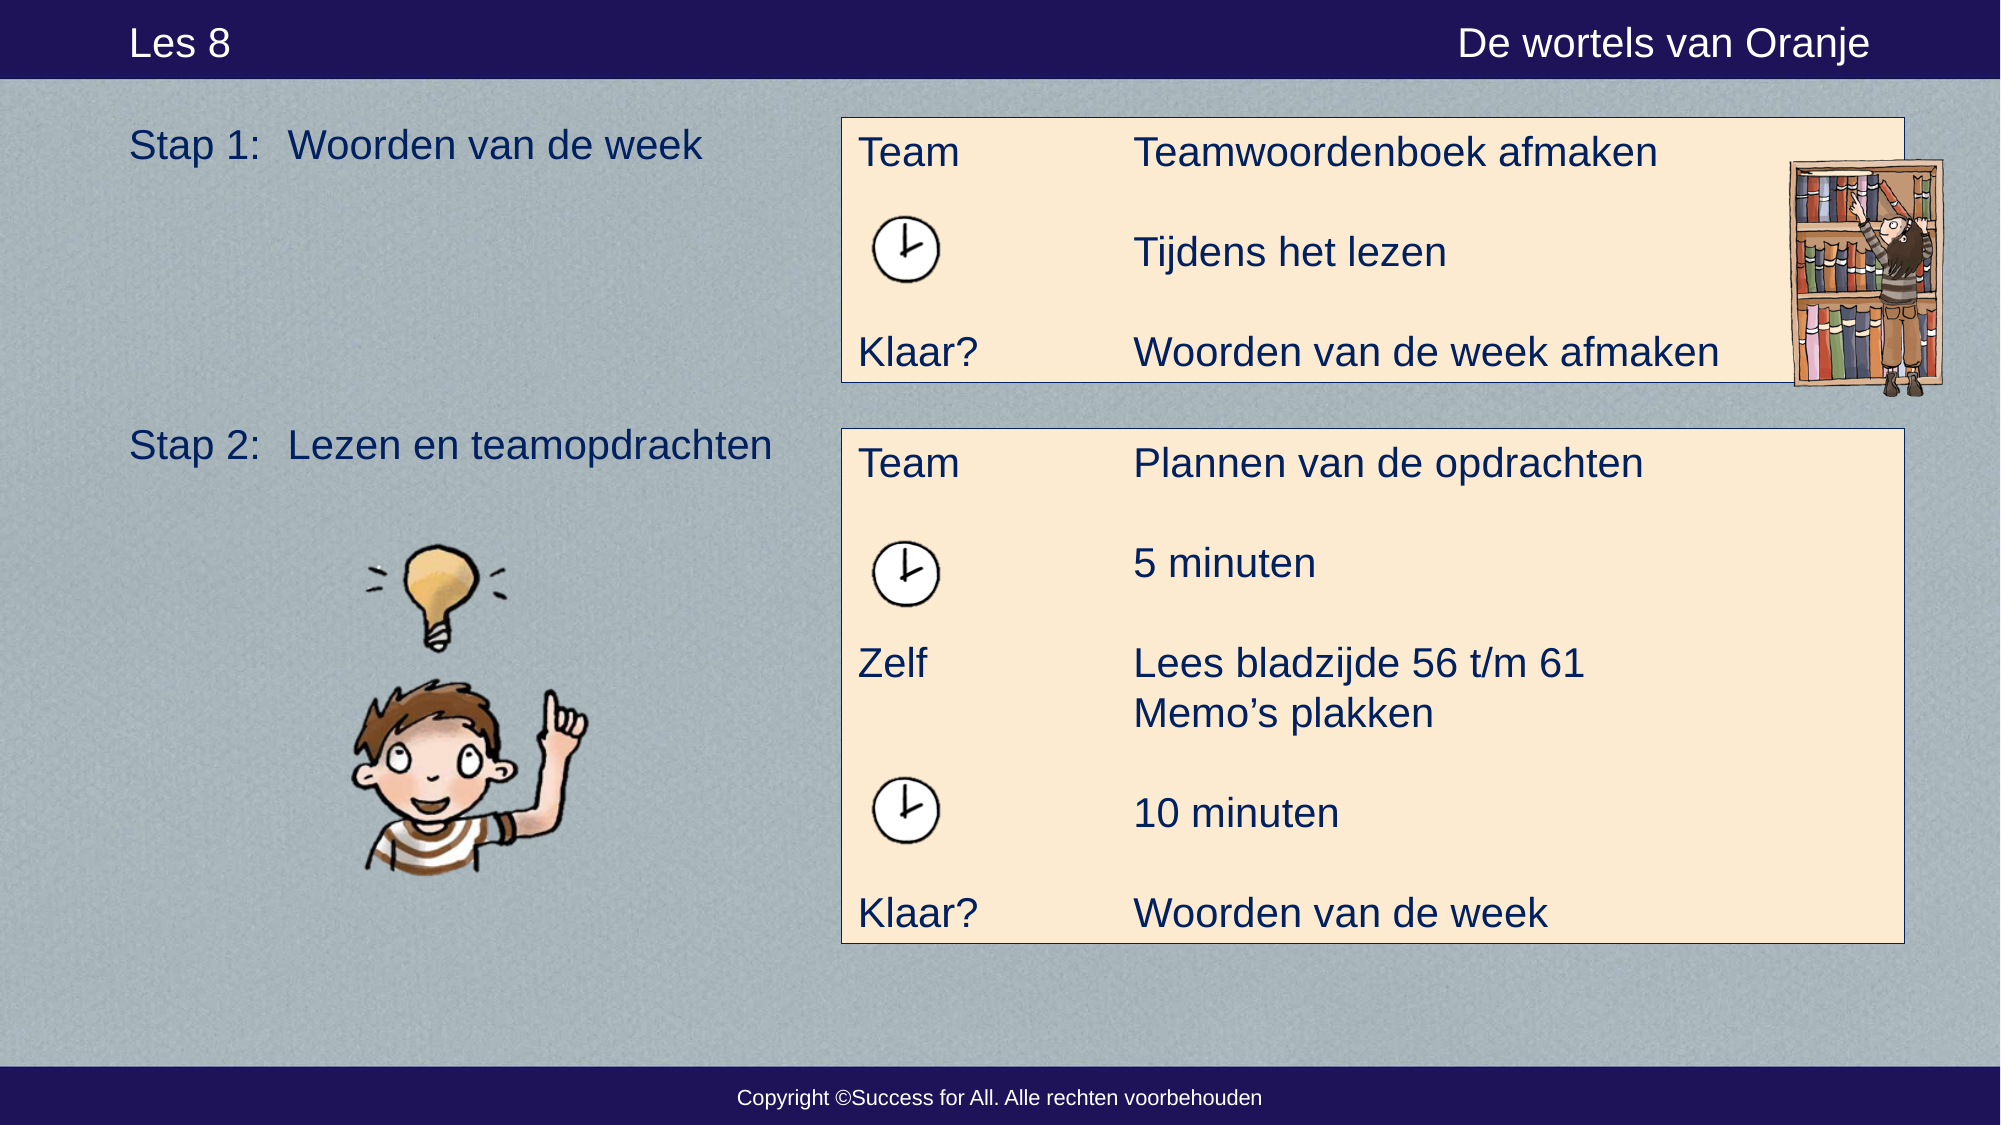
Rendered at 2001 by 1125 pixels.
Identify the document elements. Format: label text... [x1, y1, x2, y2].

text_box Team Plannen van de opdrachten 5 minuten Zelf Lees bladzijde 56 t/m 61 Memo’s plakken 10 minuten Klaar? Woorden van de week [841, 428, 1905, 944]
text_box Team Teamwoordenboek afmaken Tijdens het lezen Klaar? Woorden van de week afmaken [841, 117, 1905, 383]
text_box De wortels van Oranje [999, 8, 1886, 73]
text_box Copyright ©Success for All. Alle rechten voorbehouden [0, 1076, 2000, 1125]
text_box Stap 1: Woorden van de week Stap 2: Lezen en teamopdrachten [114, 110, 907, 526]
picture [0, 0, 2001, 1125]
text_box Les 8 [114, 8, 354, 73]
